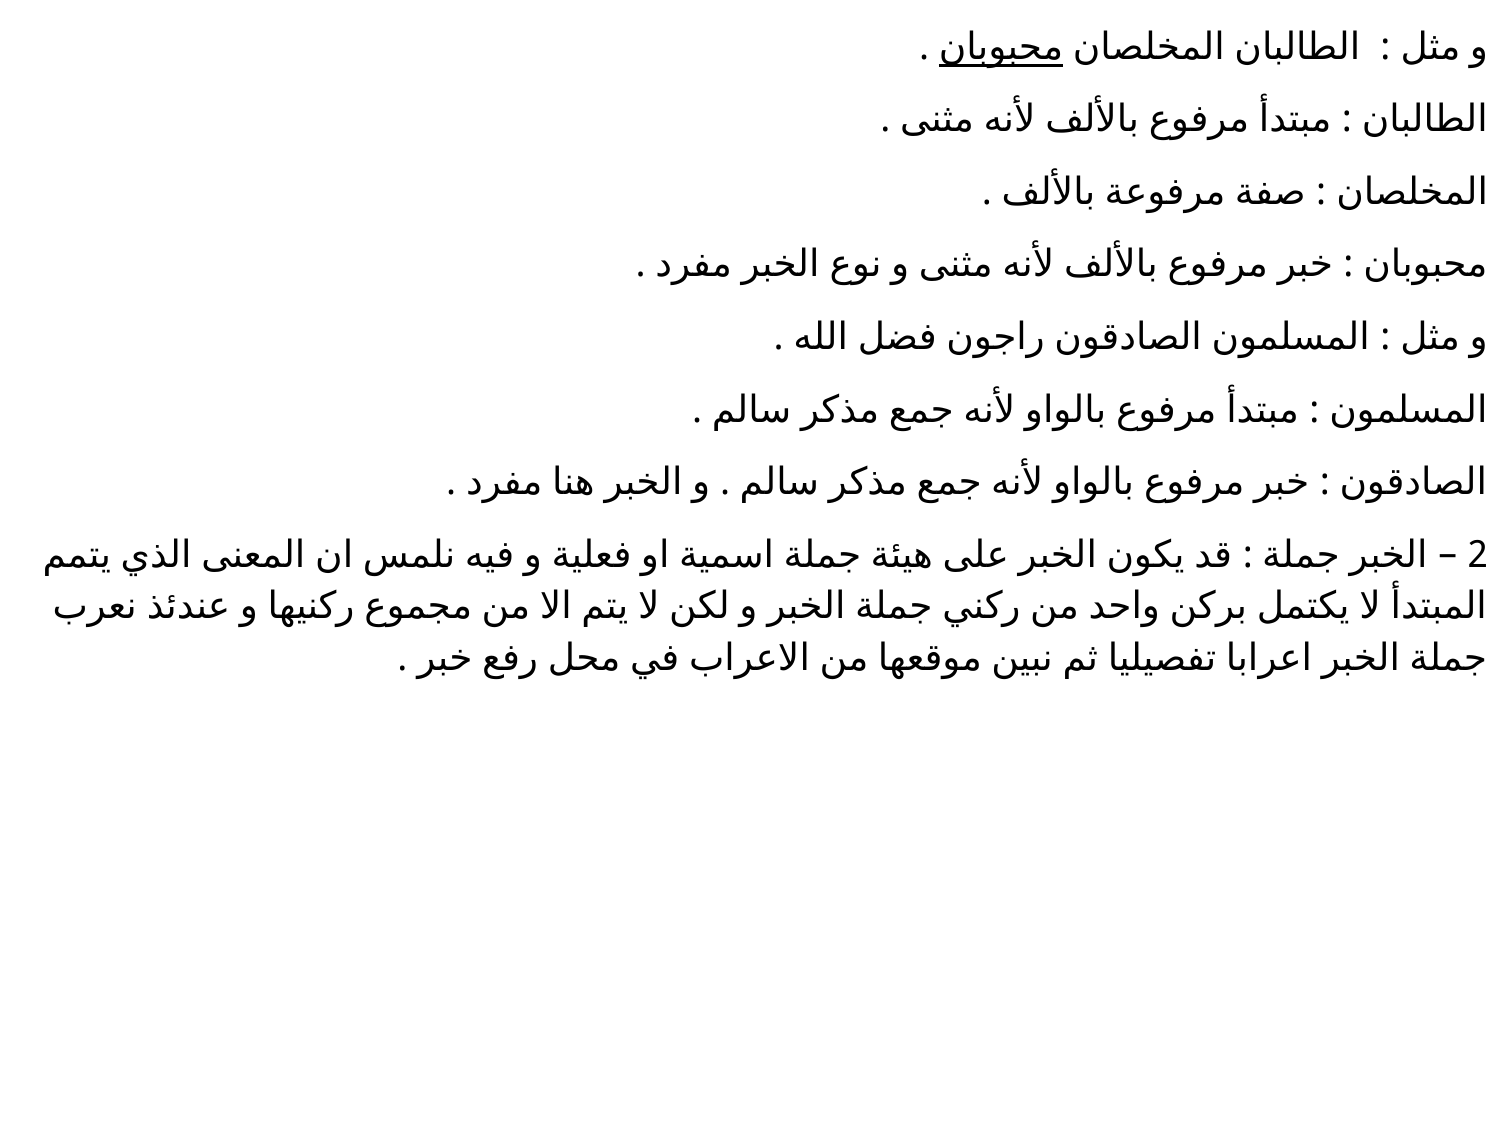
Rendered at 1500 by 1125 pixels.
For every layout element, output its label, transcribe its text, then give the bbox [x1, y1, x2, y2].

text_box و مثل : الطالبان المخلصان محبوبان . الطالبان : مبتدأ مرفوع بالألف لأنه مثنى . المخلصان : صفة مرفوعة بالألف . محبوبان : خبر مرفوع بالألف لأنه مثنى و نوع الخبر مفرد . و مثل : المسلمون الصادقون راجون فضل الله . المسلمون : مبتدأ مرفوع بالواو لأنه جمع مذكر سالم . الصادقون : خبر مرفوع بالواو لأنه جمع مذكر سالم . و الخبر هنا مفرد . 2 – الخبر جملة : قد يكون الخبر على هيئة جملة اسمية او فعلية و فيه نلمس ان المعنى الذي يتمم المبتدأ لا يكتمل بركن واحد من ركني جملة الخبر و لكن لا يتم الا من مجموع ركنيها و عندئذ نعرب جملة الخبر اعرابا تفصيليا ثم نبين موقعها من الاعراب في محل رفع خبر . [3, 7, 1500, 741]
